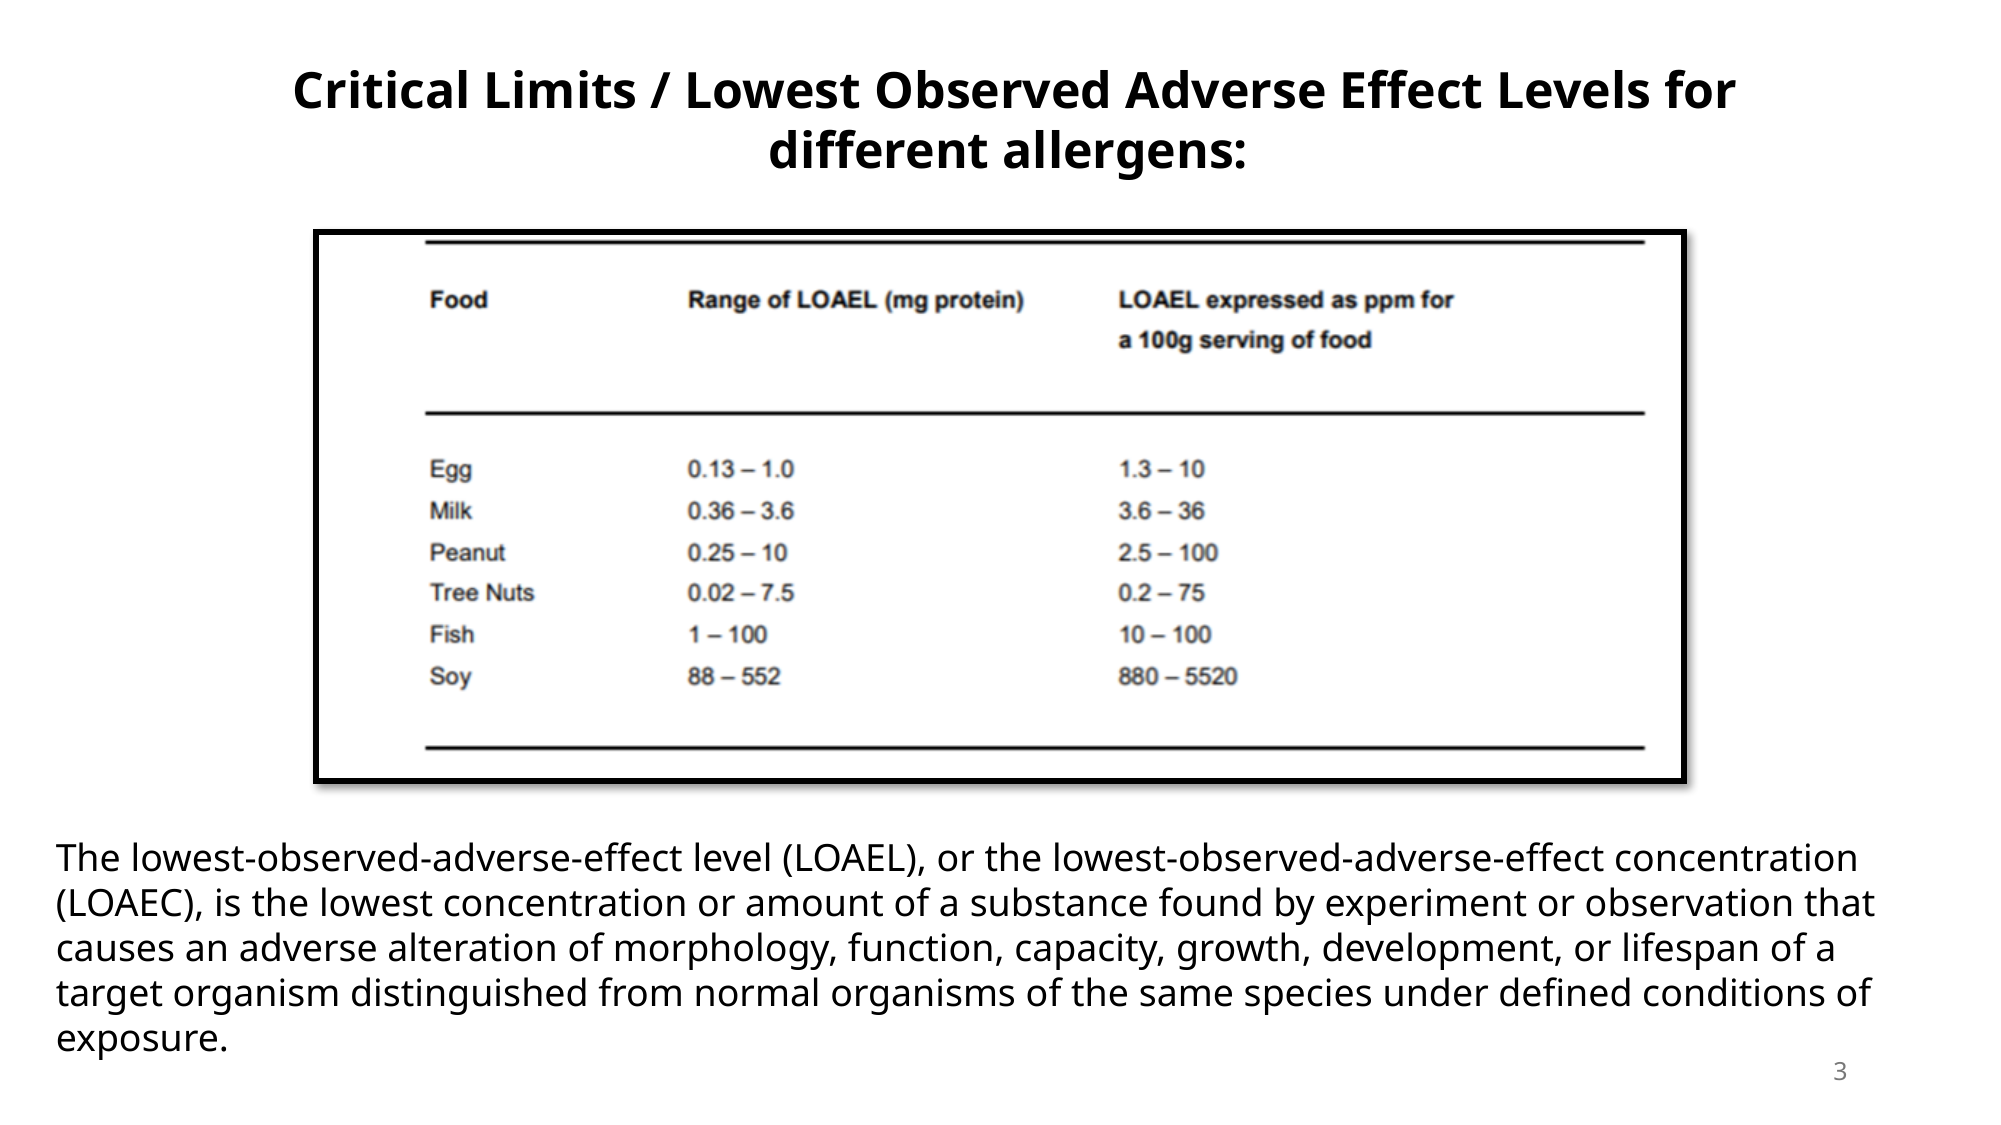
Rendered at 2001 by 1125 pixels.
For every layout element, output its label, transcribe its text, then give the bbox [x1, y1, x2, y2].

picture [318, 234, 1682, 779]
slide_number 3 [1412, 1067, 1863, 1103]
text_box Critical Limits / Lowest Observed Adverse Effect Levels for different allergens: [235, 50, 1795, 186]
text_box The lowest-observed-adverse-effect level (LOAEL), or the lowest-observed-adverse-effect concentration (LOAEC), is the lowest concentration or amount of a substance found by experiment or observation that causes an adverse alteration of morphology, function, capacity, growth, development, or lifespan of a target organism distinguished from normal organisms of the same species under defined conditions of exposure. [40, 826, 1959, 1067]
